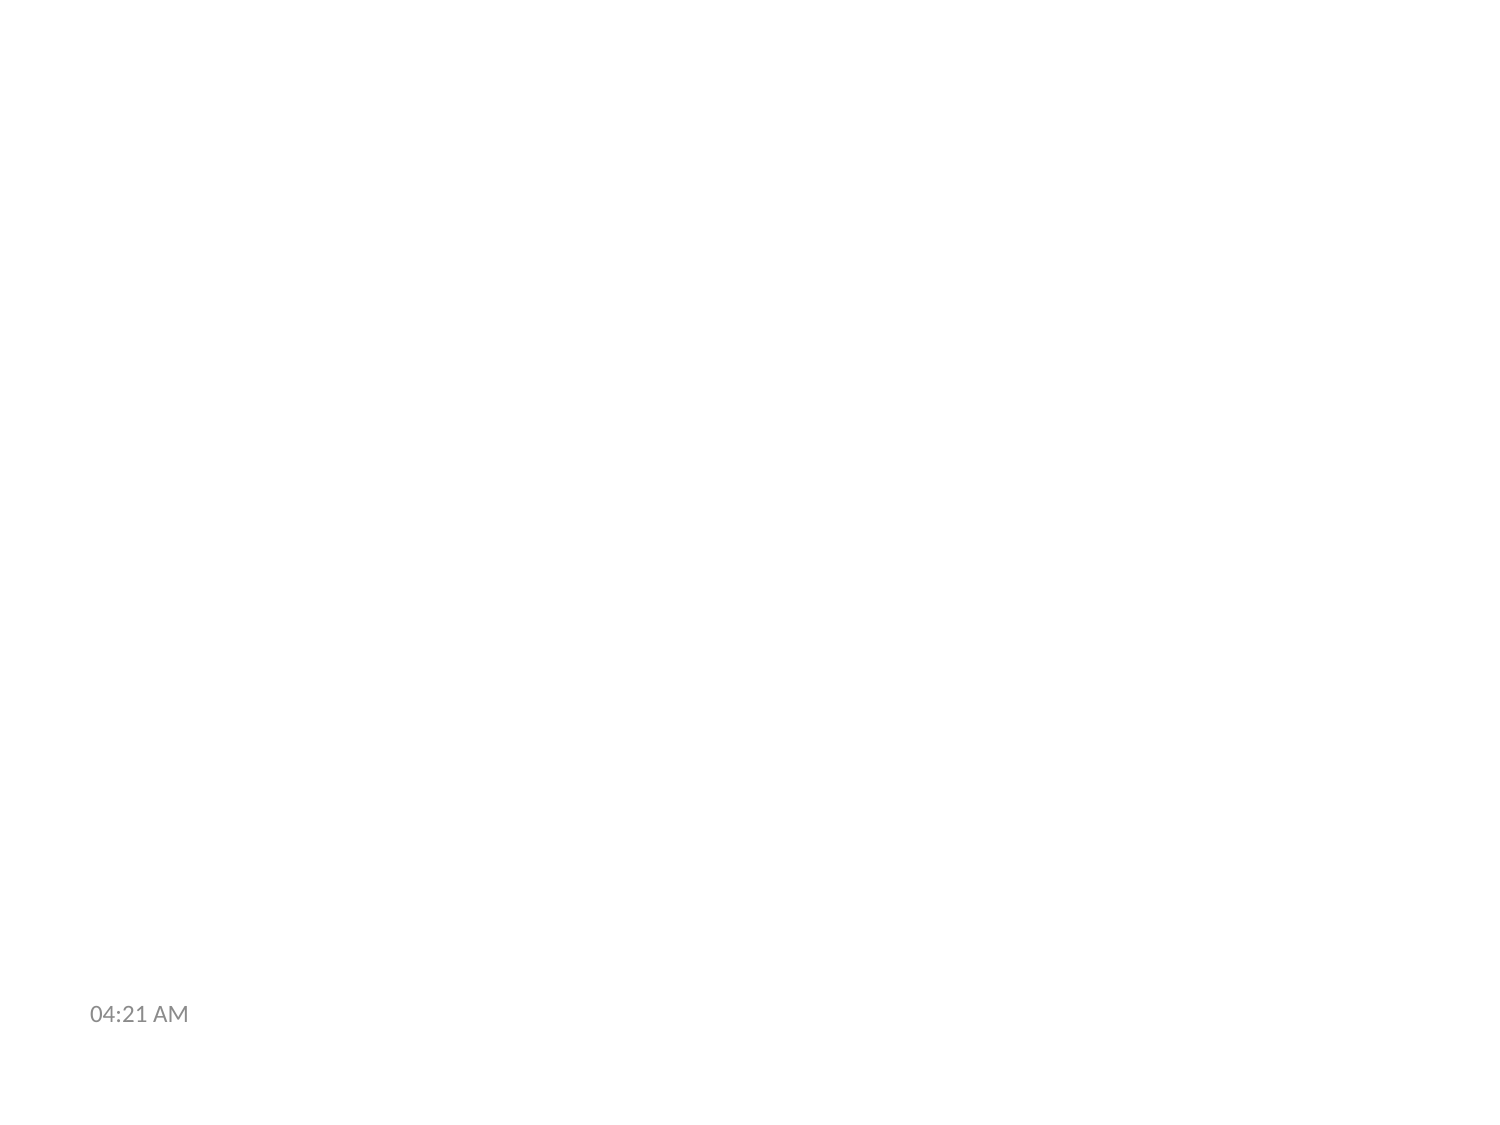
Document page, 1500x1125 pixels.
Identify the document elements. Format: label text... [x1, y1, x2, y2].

text_box 3:35 PM [75, 982, 425, 1043]
